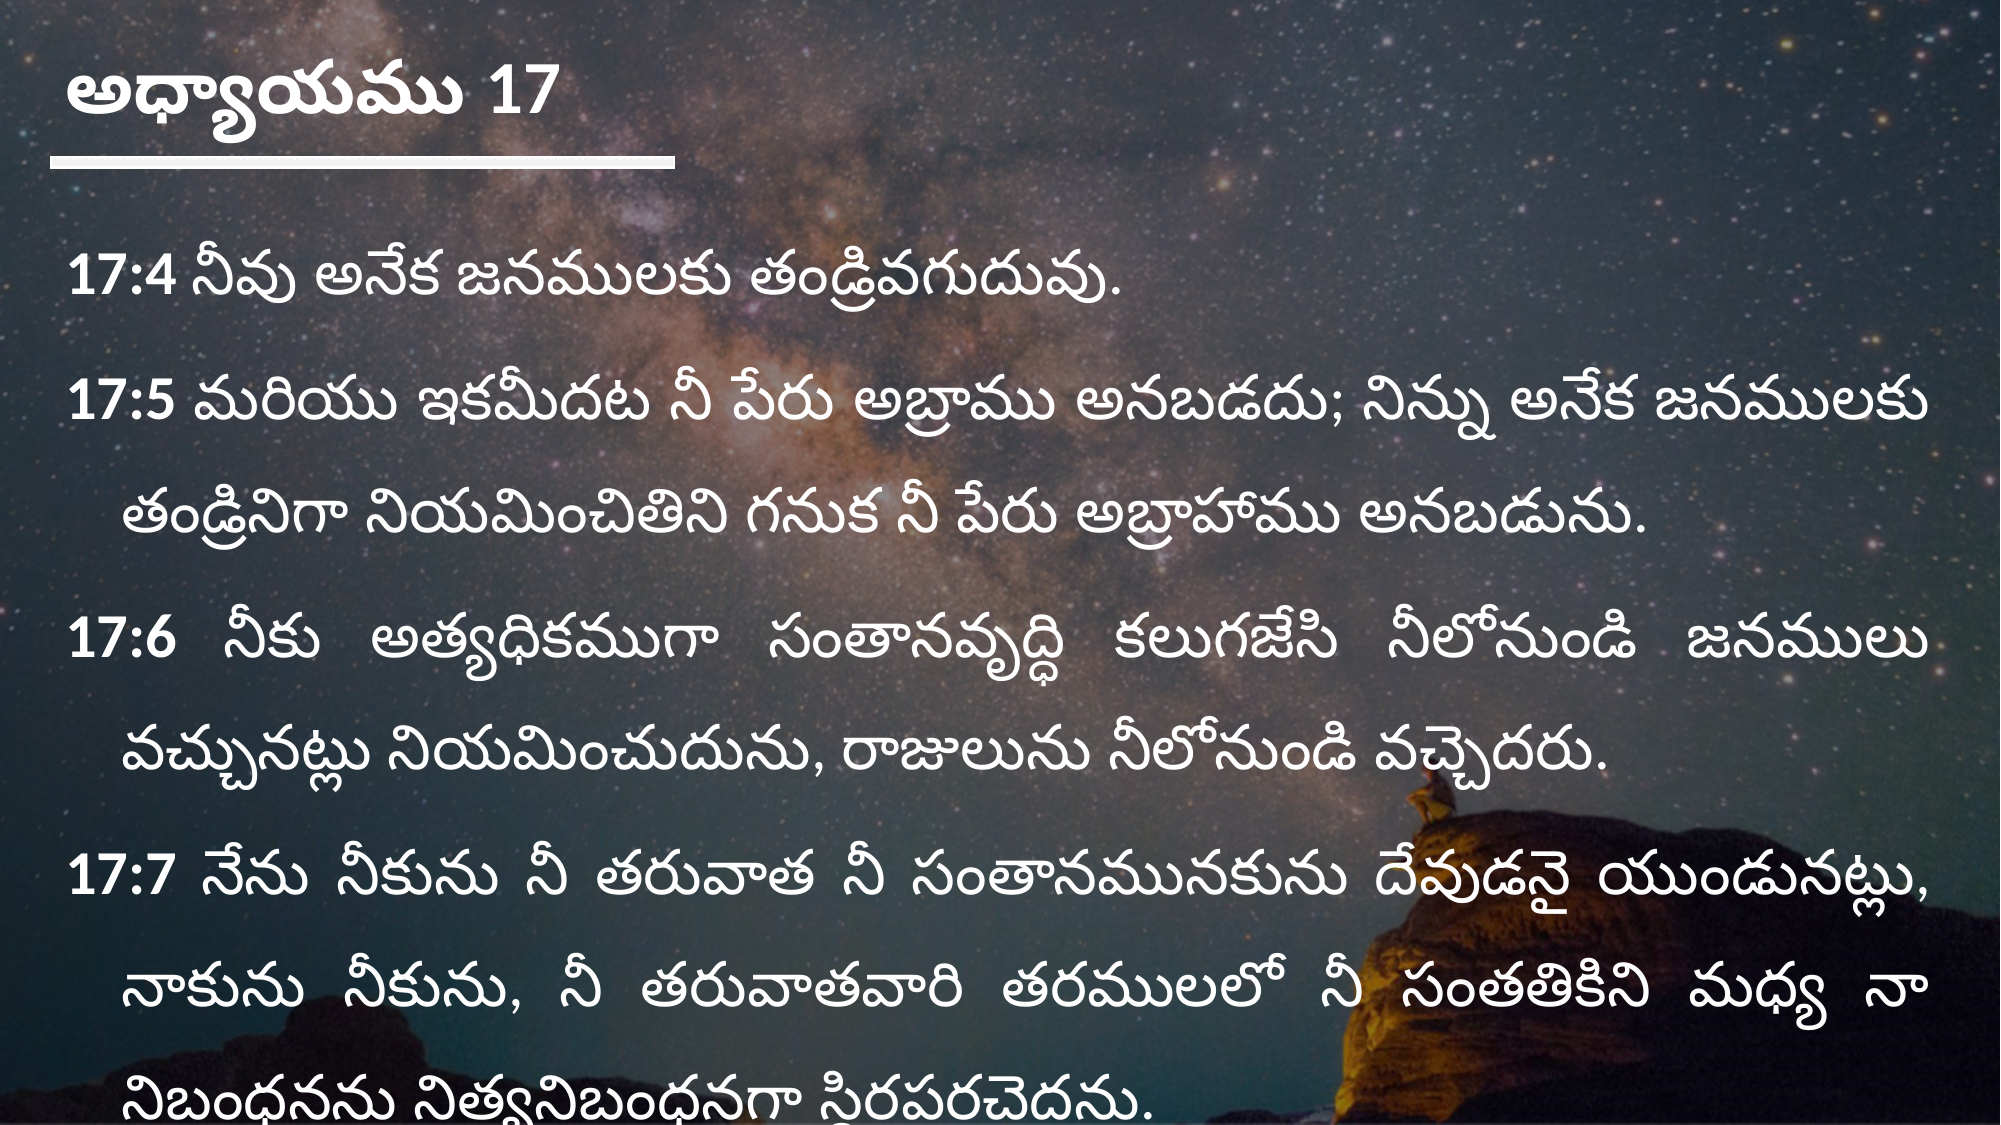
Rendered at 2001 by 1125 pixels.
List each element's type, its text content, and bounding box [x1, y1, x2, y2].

picture [0, 0, 2000, 1125]
list 17:4 నీవు అనేక జనములకు తండ్రివగుదువు. 17:5 మరియు ఇకమీదట నీ పేరు అబ్రాము అనబడదు; నిన్ను అనేక జనములకు తండ్రినిగా నియమించితిని గనుక నీ పేరు అబ్రాహాము అనబడును. 17:6 నీకు అత్యధికముగా సంతానవృద్ధి కలుగజేసి నీలోనుండి జనములు వచ్చునట్లు నియమించుదును, రాజులును నీలోనుండి వచ్చెదరు. 17:7 నేను నీకును నీ తరువాత నీ సంతానమునకును దేవుడనై యుండునట్లు, నాకును నీకును, నీ తరువాతవారి తరములలో నీ సంతతికిని మధ్య నా నిబంధనను నిత్యనిబంధనగా స్థిరపరచెదను. [50, 187, 1946, 1063]
title అధ్యాయము 17 [50, 0, 1925, 167]
